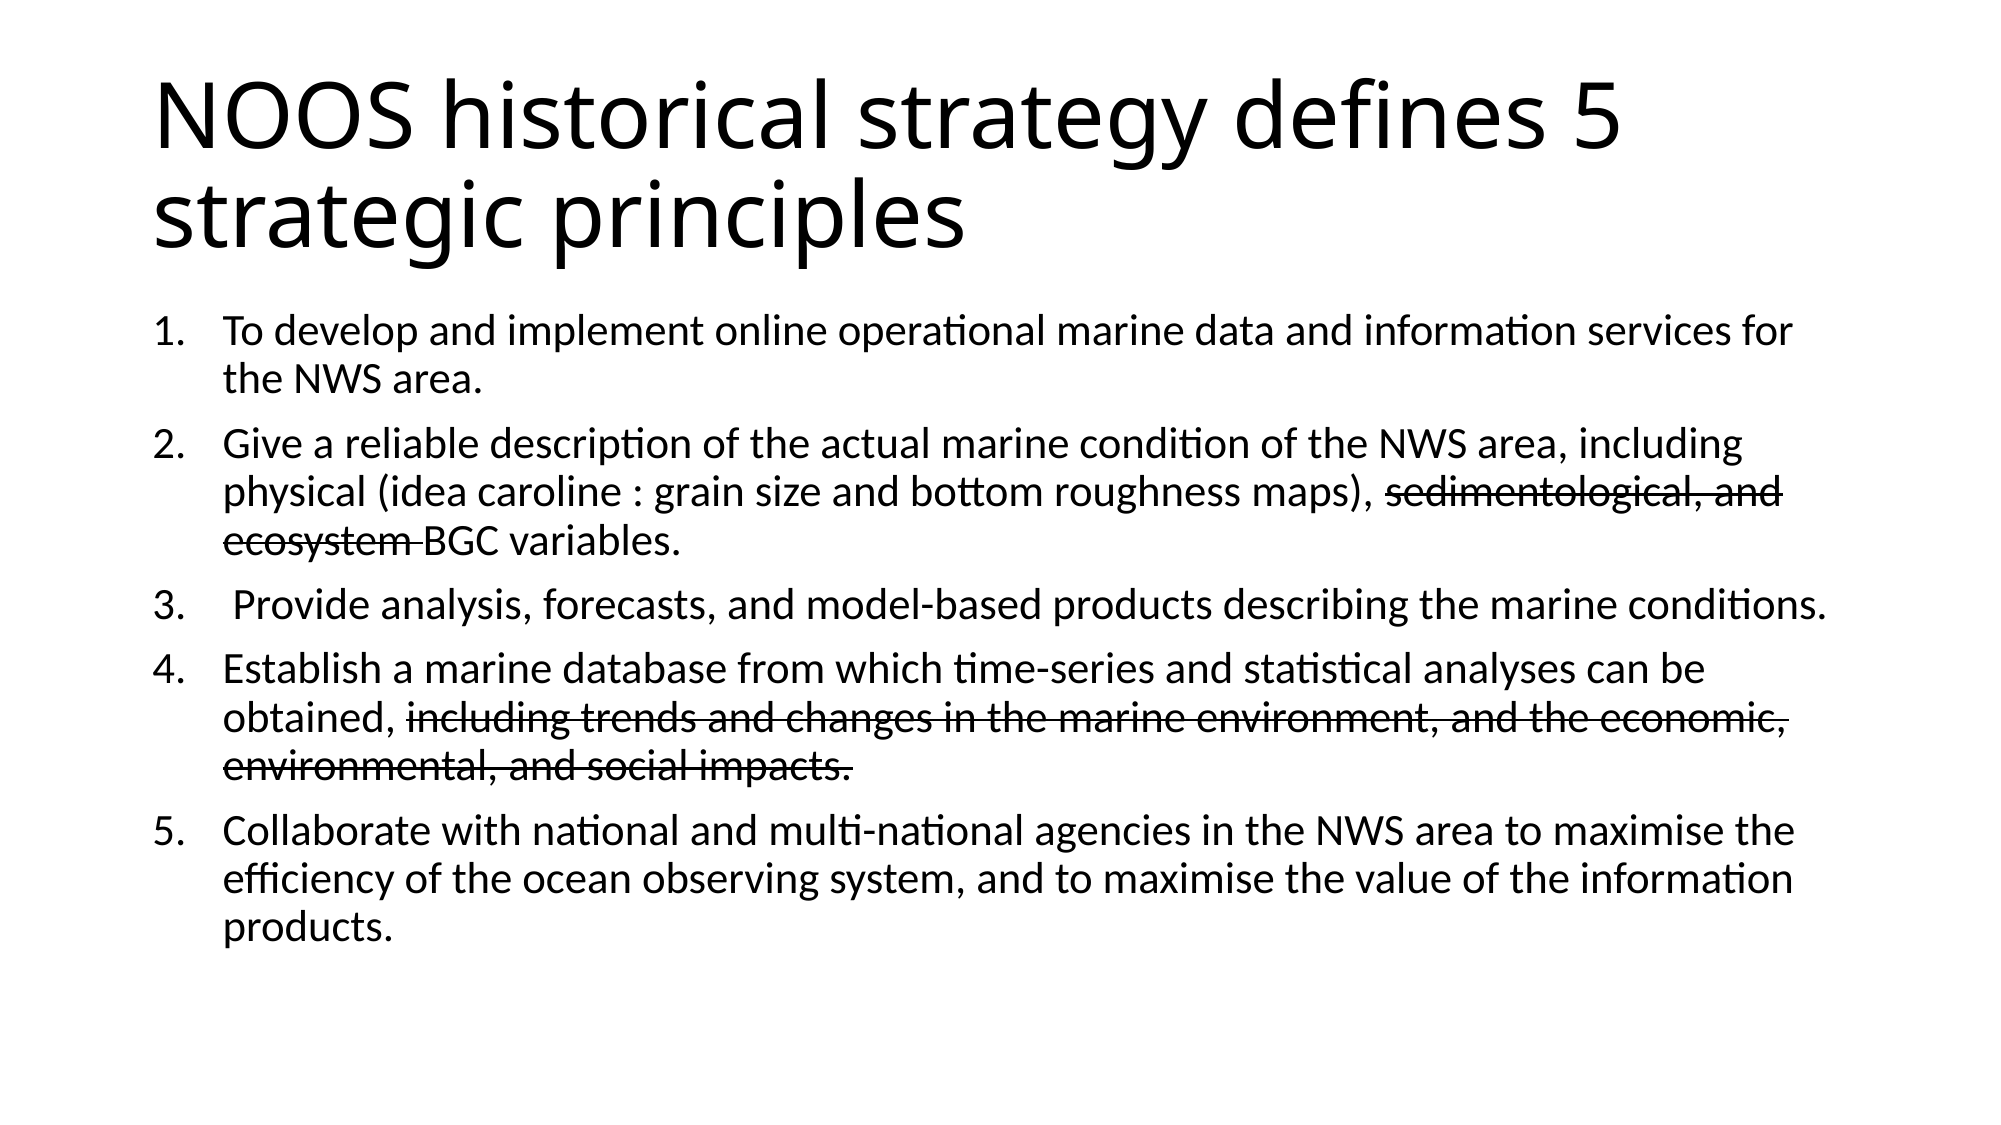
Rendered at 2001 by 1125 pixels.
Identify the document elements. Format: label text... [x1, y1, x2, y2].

title NOOS historical strategy defines 5 strategic principles [137, 59, 1863, 278]
list To develop and implement online operational marine data and information services for the NWS area. Give a reliable description of the actual marine condition of the NWS area, including physical (idea caroline : grain size and bottom roughness maps), sedimentological, and ecosystem BGC variables. Provide analysis, forecasts, and model-based products describing the marine conditions. Establish a marine database from which time-series and statistical analyses can be obtained, including trends and changes in the marine environment, and the economic, environmental, and social impacts. Collaborate with national and multi-national agencies in the NWS area to maximise the efficiency of the ocean observing system, and to maximise the value of the information products. [137, 299, 1863, 1014]
